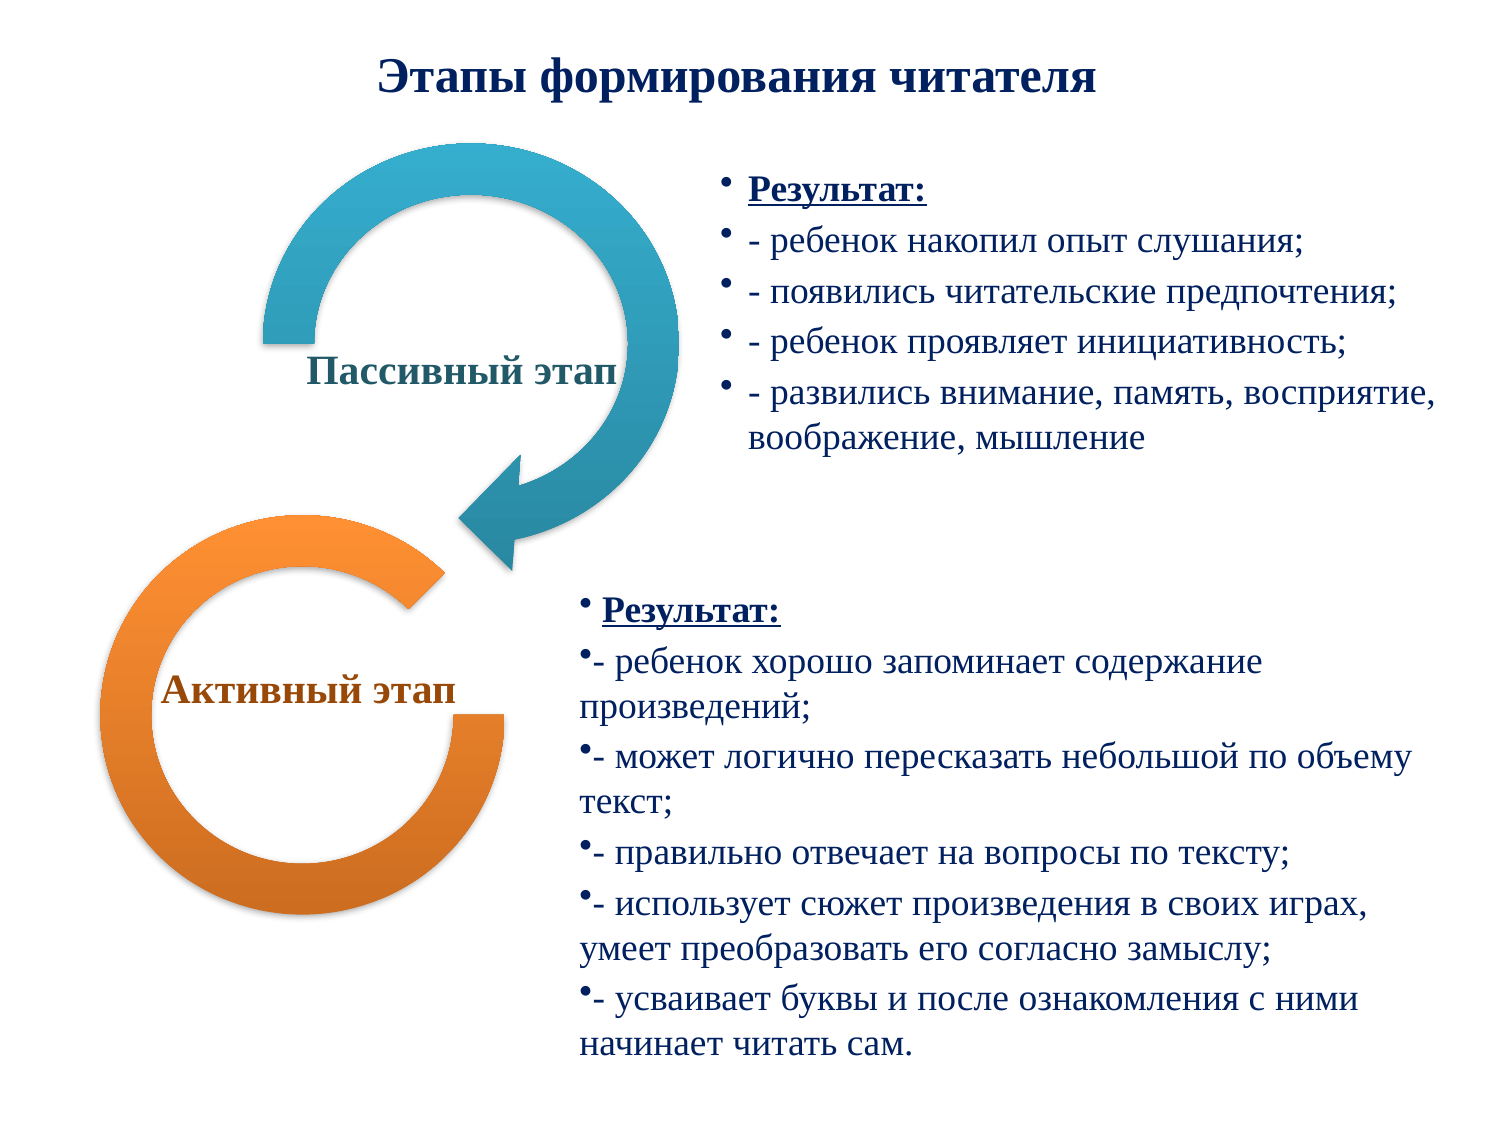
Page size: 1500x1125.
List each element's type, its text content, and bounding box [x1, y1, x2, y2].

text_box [17, 104, 1483, 1098]
text_box Этапы формирования читателя [361, 30, 1113, 103]
